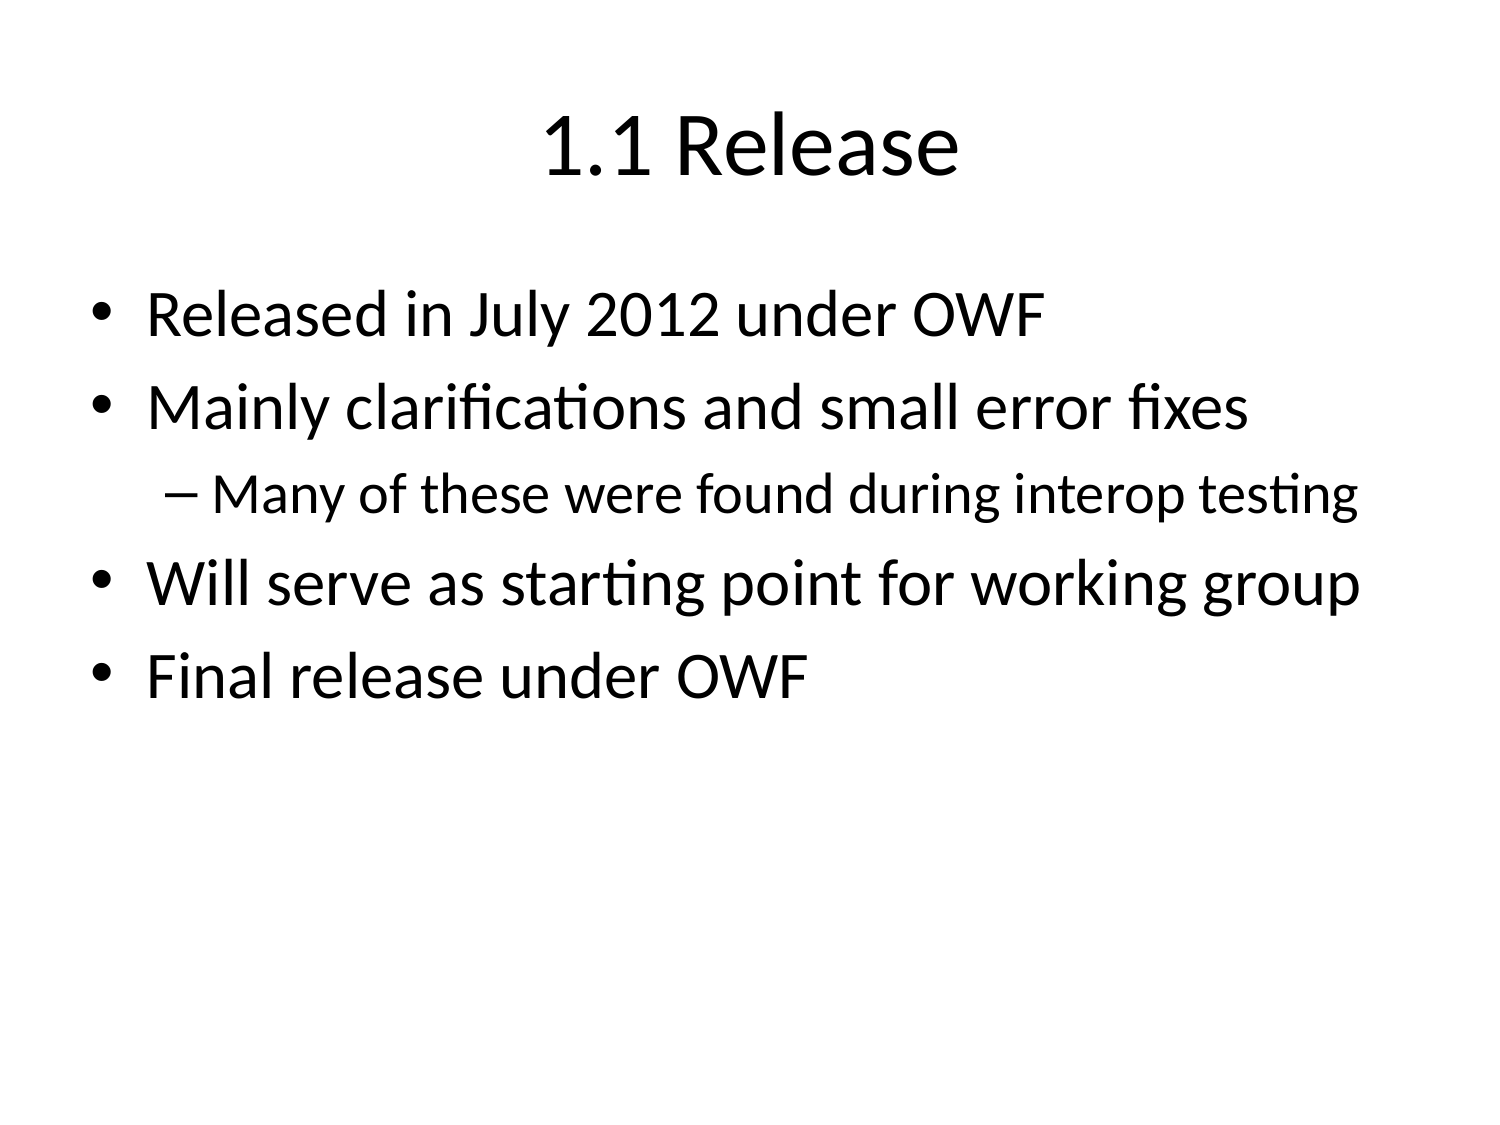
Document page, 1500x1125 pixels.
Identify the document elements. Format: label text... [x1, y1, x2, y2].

list Released in July 2012 under OWF Mainly clarifications and small error fixes Many of these were found during interop testing Will serve as starting point for working group Final release under OWF [75, 262, 1425, 1005]
title 1.1 Release [75, 45, 1425, 233]
